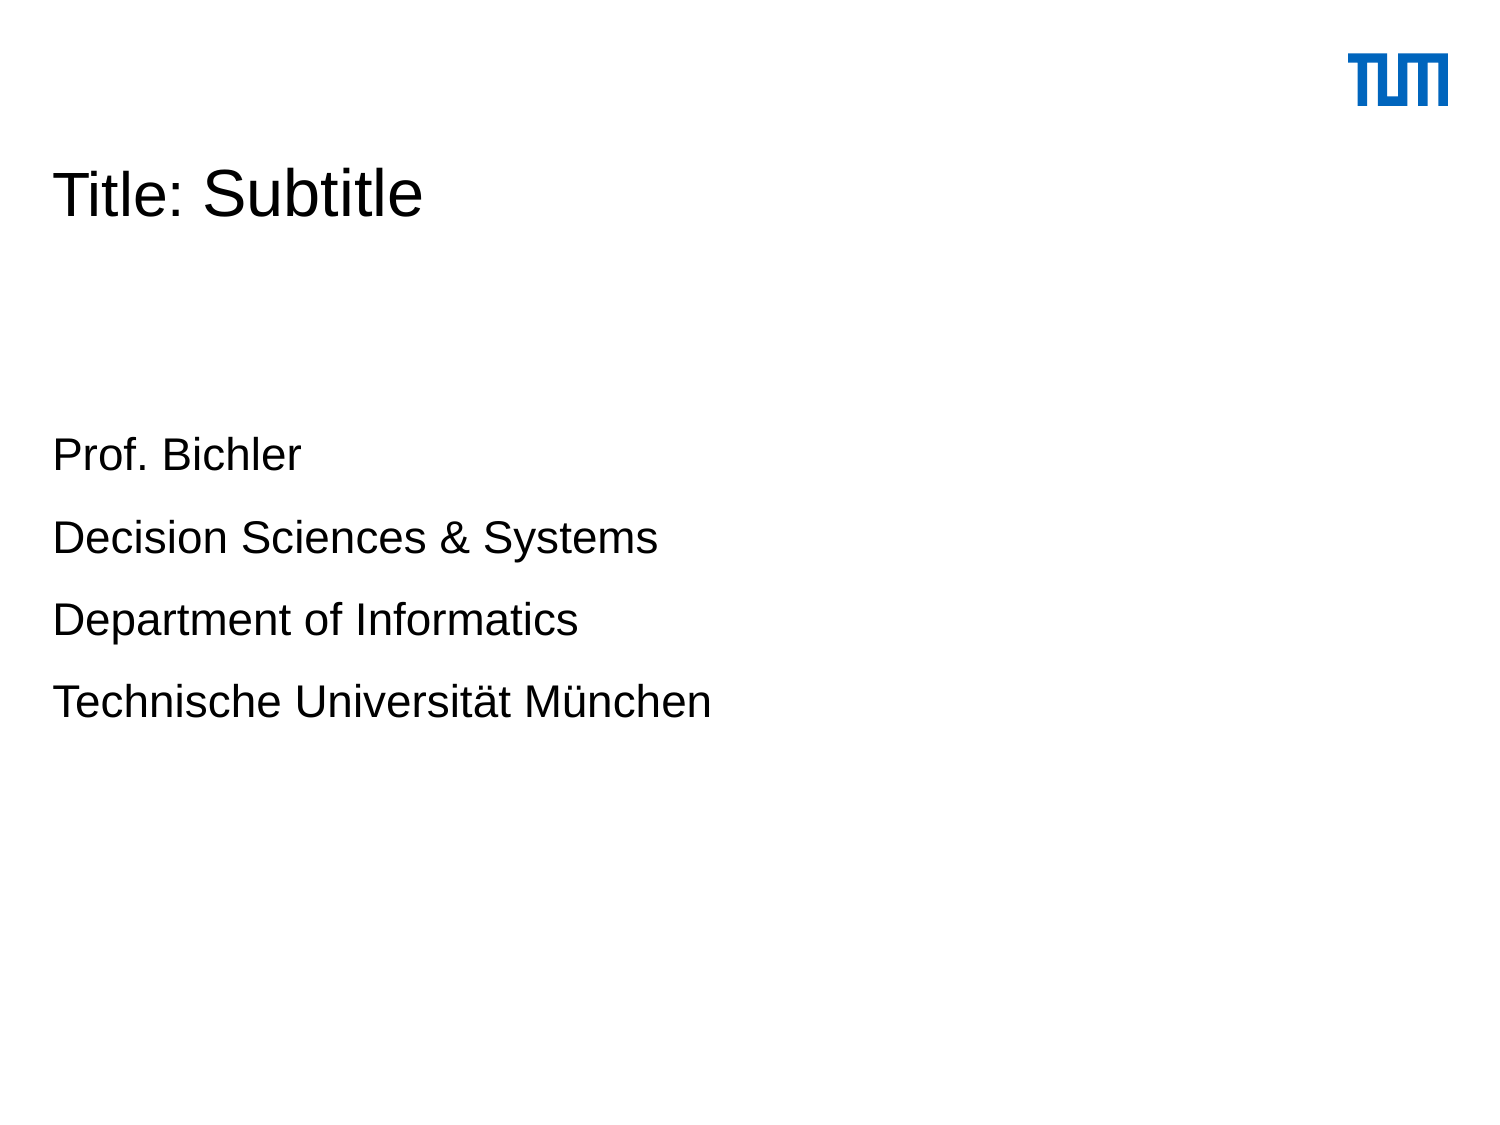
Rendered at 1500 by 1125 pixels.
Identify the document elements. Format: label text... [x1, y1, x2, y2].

title Title: Subtitle [52, 162, 1449, 231]
list Prof. Bichler Decision Sciences & Systems Department of Informatics Technische Universität München [52, 289, 1449, 772]
